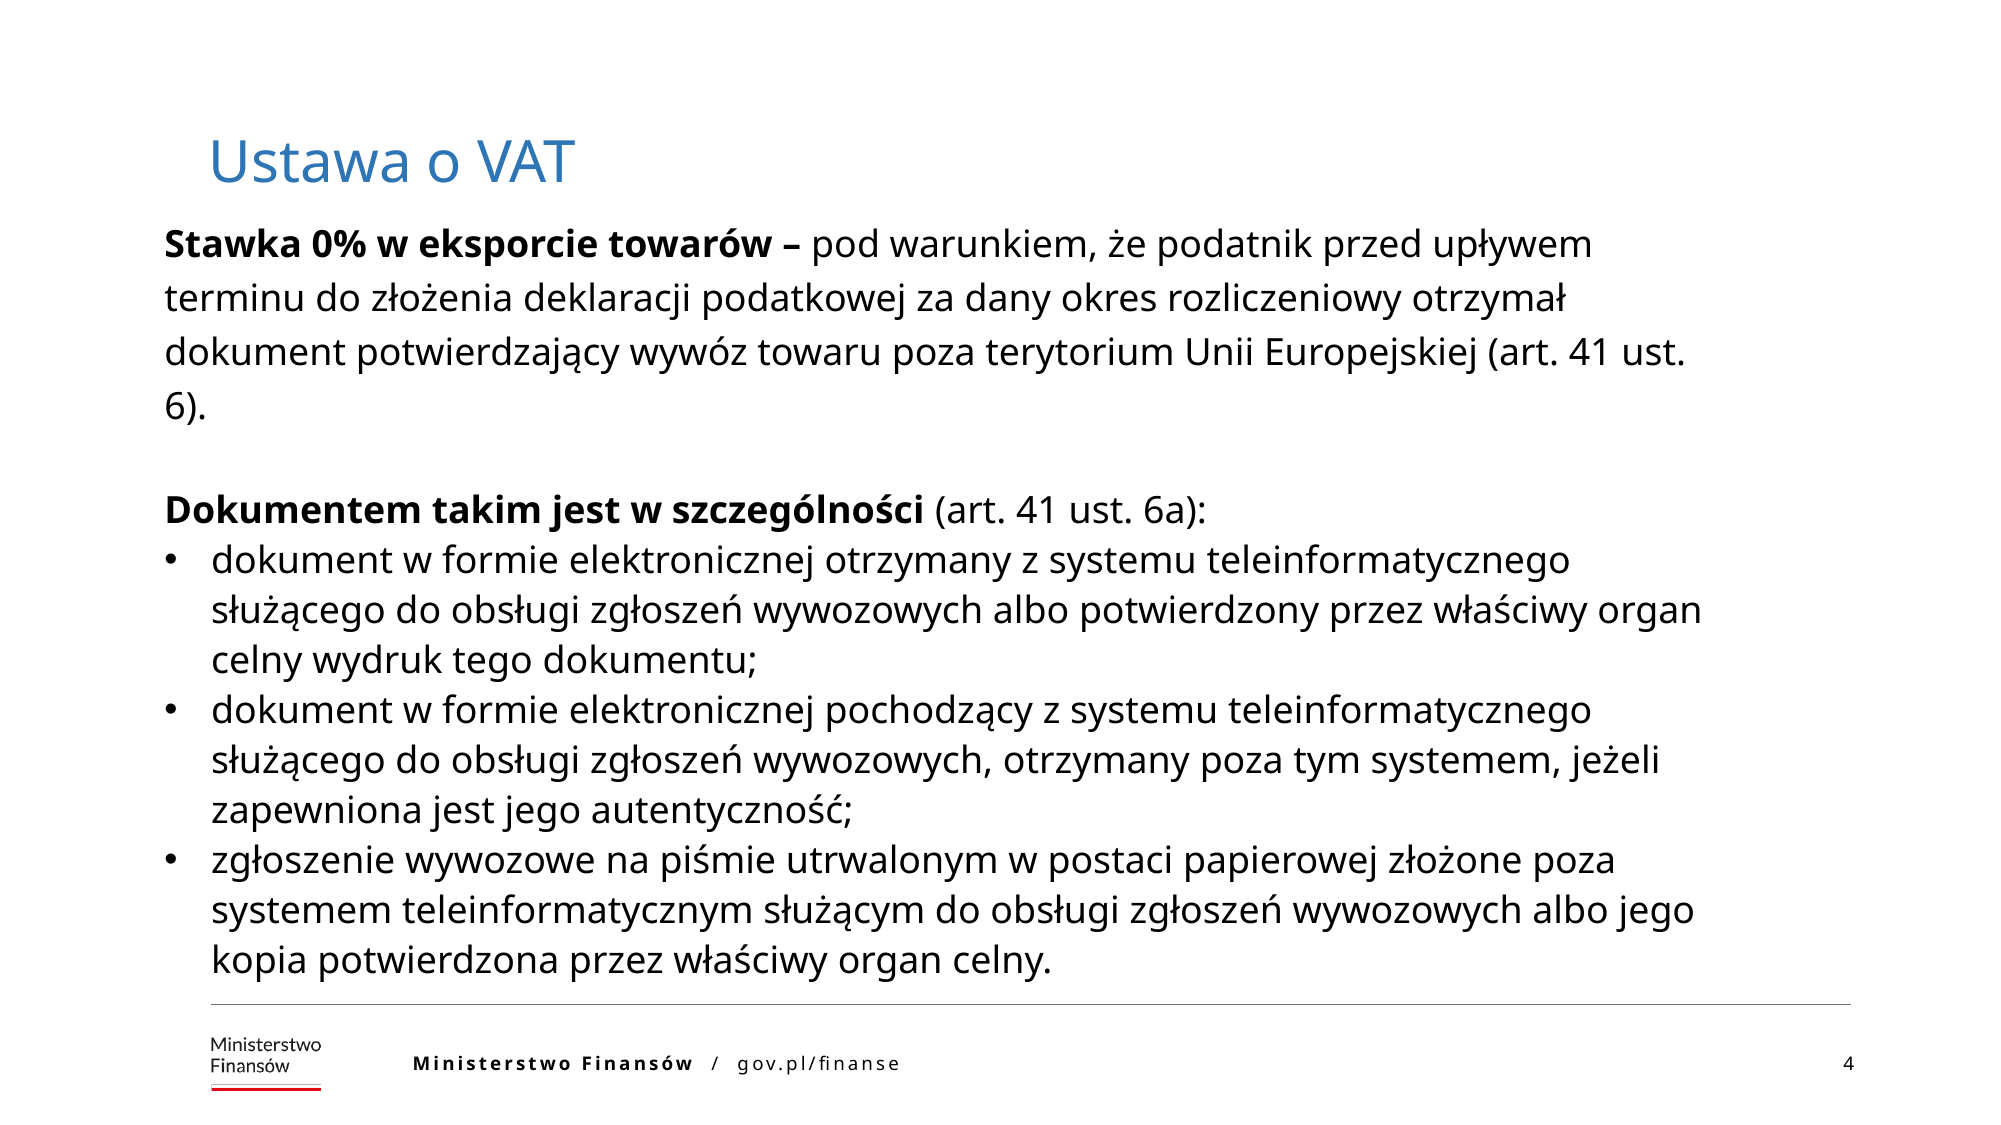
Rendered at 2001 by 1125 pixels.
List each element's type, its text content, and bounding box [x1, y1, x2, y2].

text_box Stawka 0% w eksporcie towarów – pod warunkiem, że podatnik przed upływem terminu do złożenia deklaracji podatkowej za dany okres rozliczeniowy otrzymał dokument potwierdzający wywóz towaru poza terytorium Unii Europejskiej (art. 41 ust. 6). Dokumentem takim jest w szczególności (art. 41 ust. 6a): dokument w formie elektronicznej otrzymany z systemu teleinformatycznego służącego do obsługi zgłoszeń wywozowych albo potwierdzony przez właściwy organ celny wydruk tego dokumentu; dokument w formie elektronicznej pochodzący z systemu teleinformatycznego służącego do obsługi zgłoszeń wywozowych, otrzymany poza tym systemem, jeżeli zapewniona jest jego autentyczność; zgłoszenie wywozowe na piśmie utrwalonym w postaci papierowej złożone poza systemem teleinformatycznym służącym do obsługi zgłoszeń wywozowych albo jego kopia potwierdzona przez właściwy organ celny. [149, 203, 1745, 989]
picture [196, 1022, 347, 1106]
text_box Ustawa o VAT [194, 117, 1835, 202]
